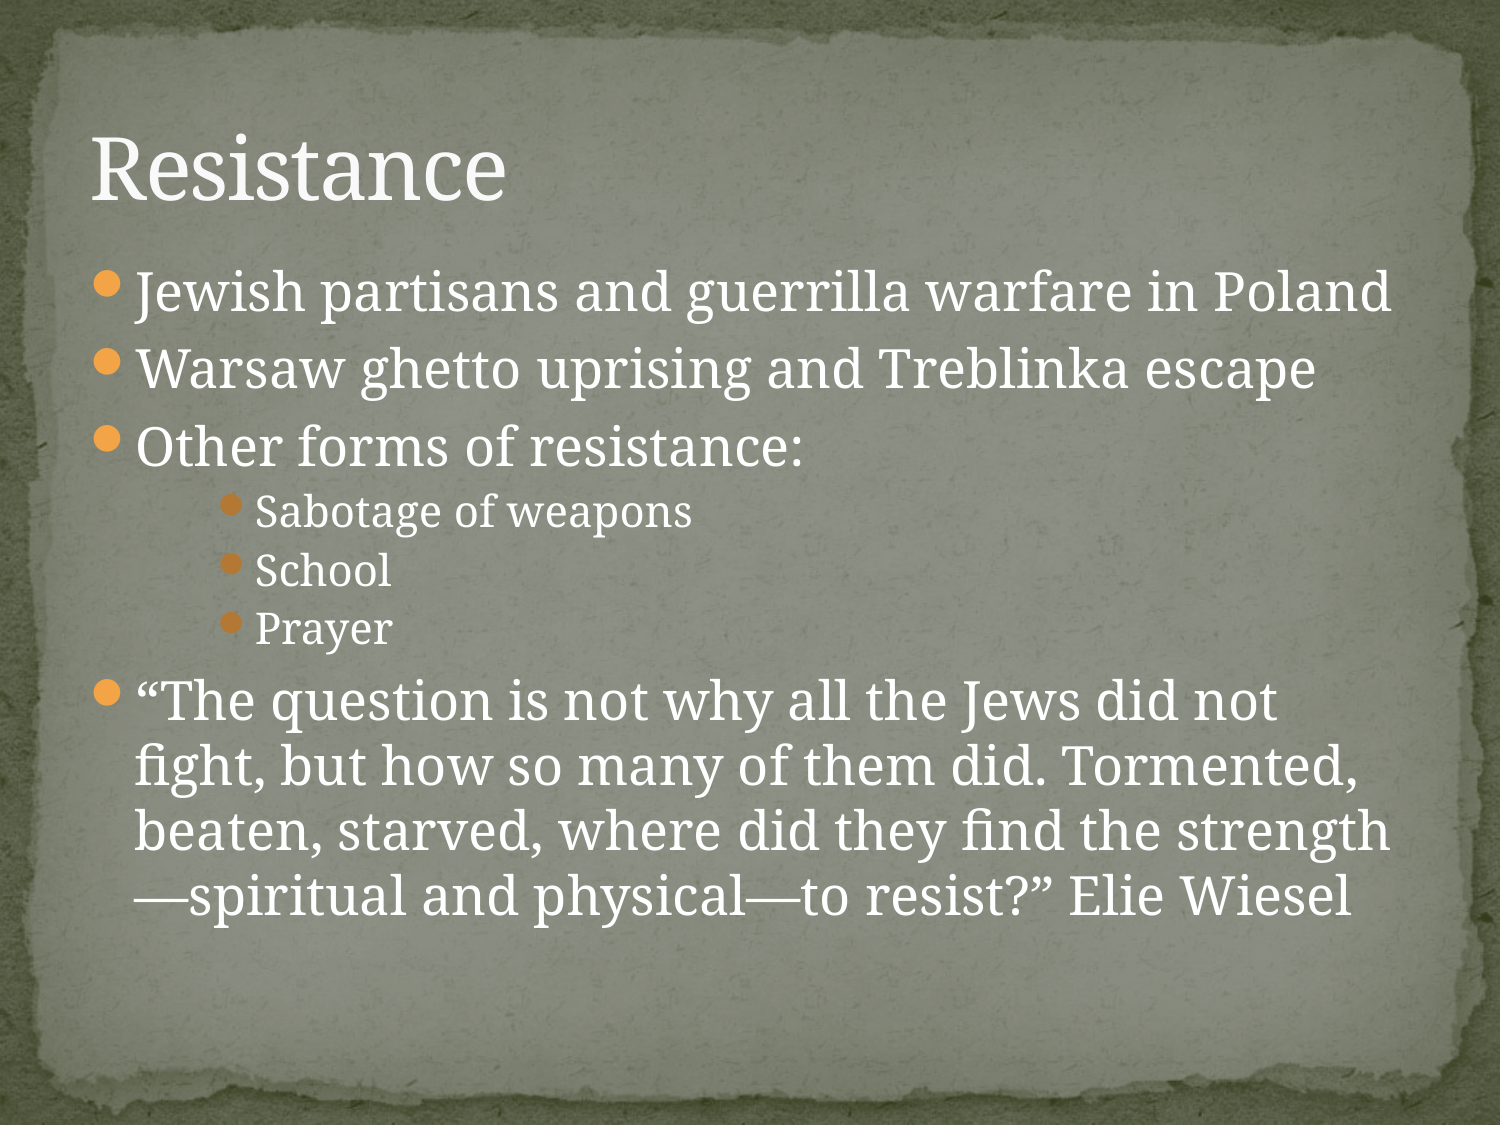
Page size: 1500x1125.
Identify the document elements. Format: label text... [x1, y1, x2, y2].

title Resistance [74, 24, 1425, 225]
list Jewish partisans and guerrilla warfare in Poland Warsaw ghetto uprising and Treblinka escape Other forms of resistance: Sabotage of weapons School Prayer “The question is not why all the Jews did not fight, but how so many of them did. Tormented, beaten, starved, where did they find the strength—spiritual and physical—to resist?” Elie Wiesel [75, 249, 1425, 1000]
